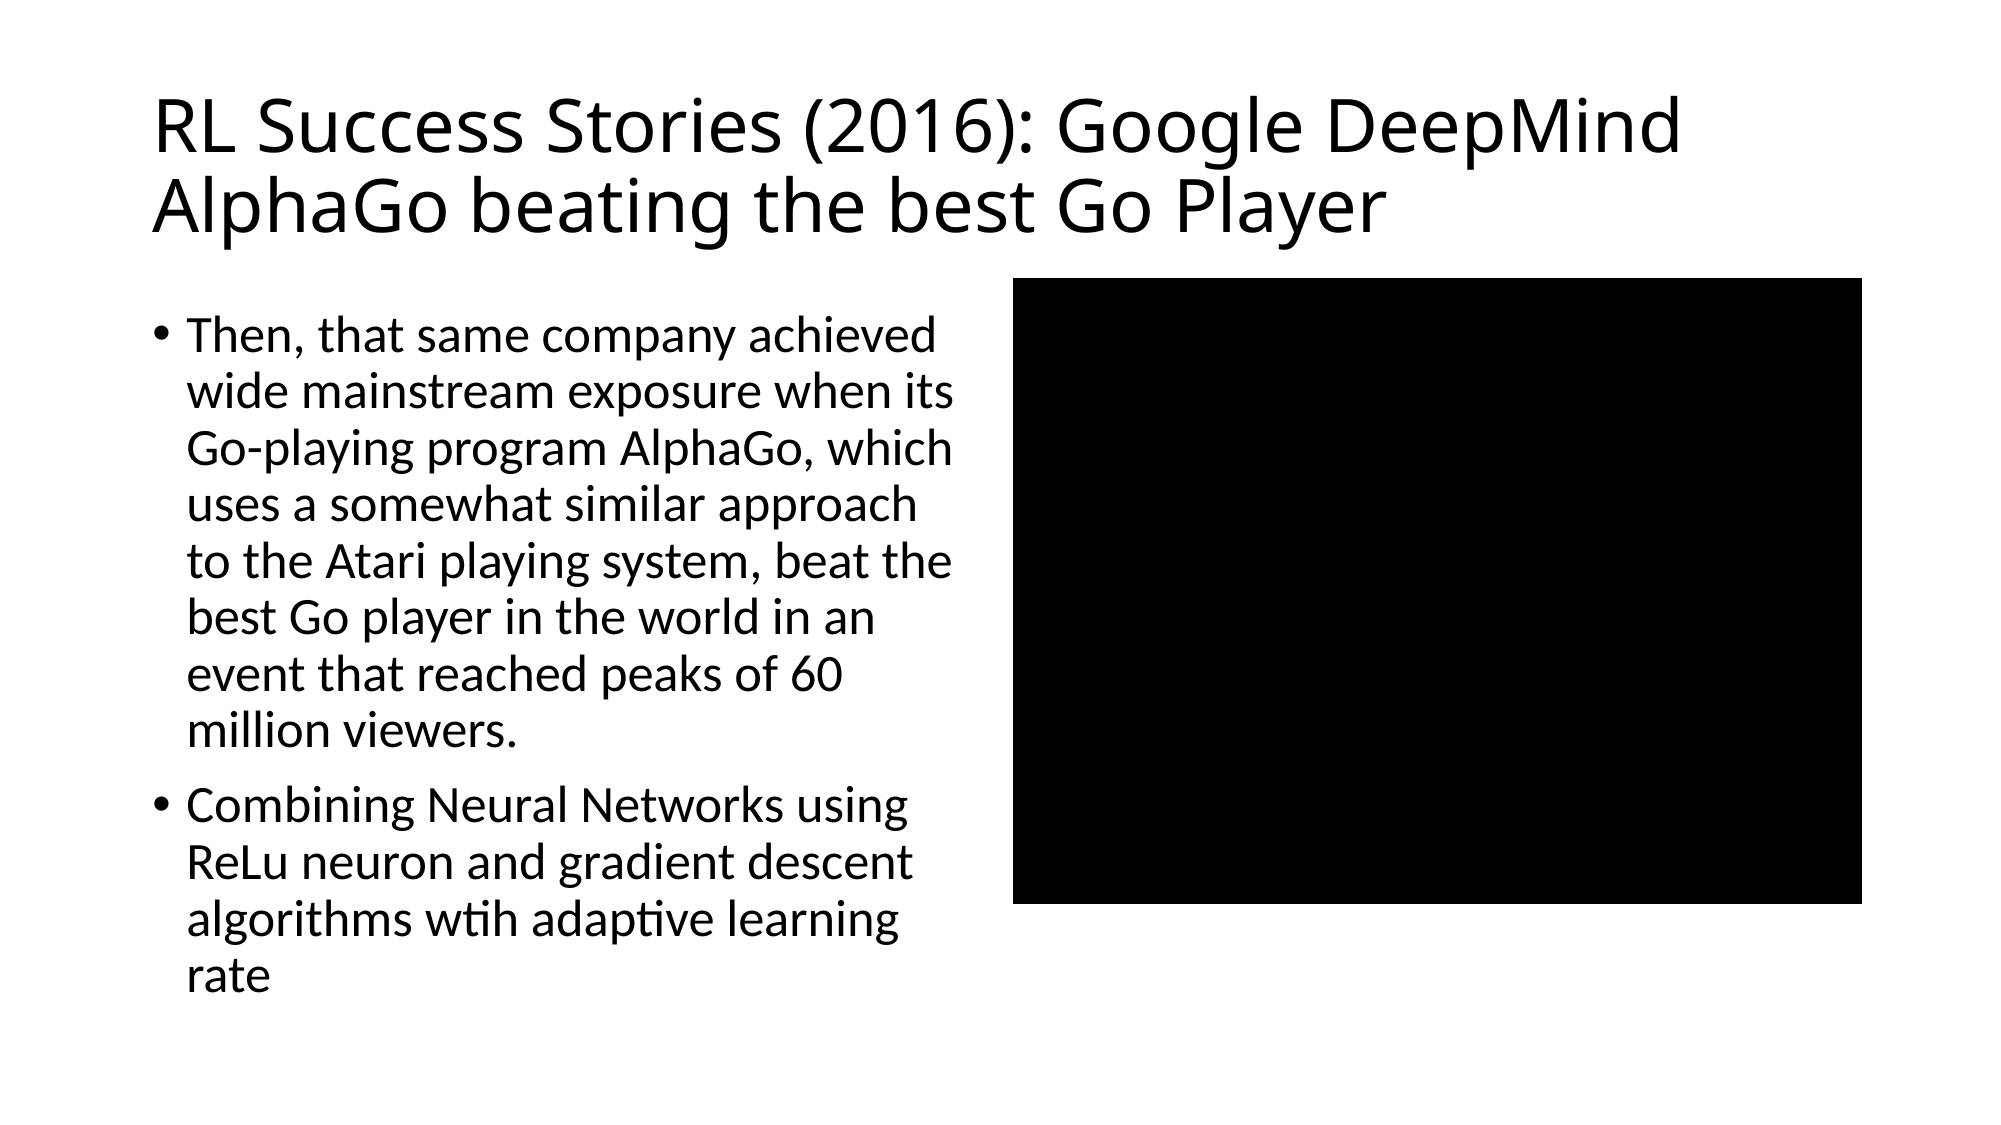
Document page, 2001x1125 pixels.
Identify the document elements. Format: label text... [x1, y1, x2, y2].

title RL Success Stories (2016): Google DeepMind AlphaGo beating the best Go Player [137, 59, 1863, 278]
list Then, that same company achieved wide mainstream exposure when its Go-playing program AlphaGo, which uses a somewhat similar approach to the Atari playing system, beat the best Go player in the world in an event that reached peaks of 60 million viewers. Combining Neural Networks using ReLu neuron and gradient descent algorithms wtih adaptive learning rate [137, 299, 988, 1014]
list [1012, 277, 1863, 904]
